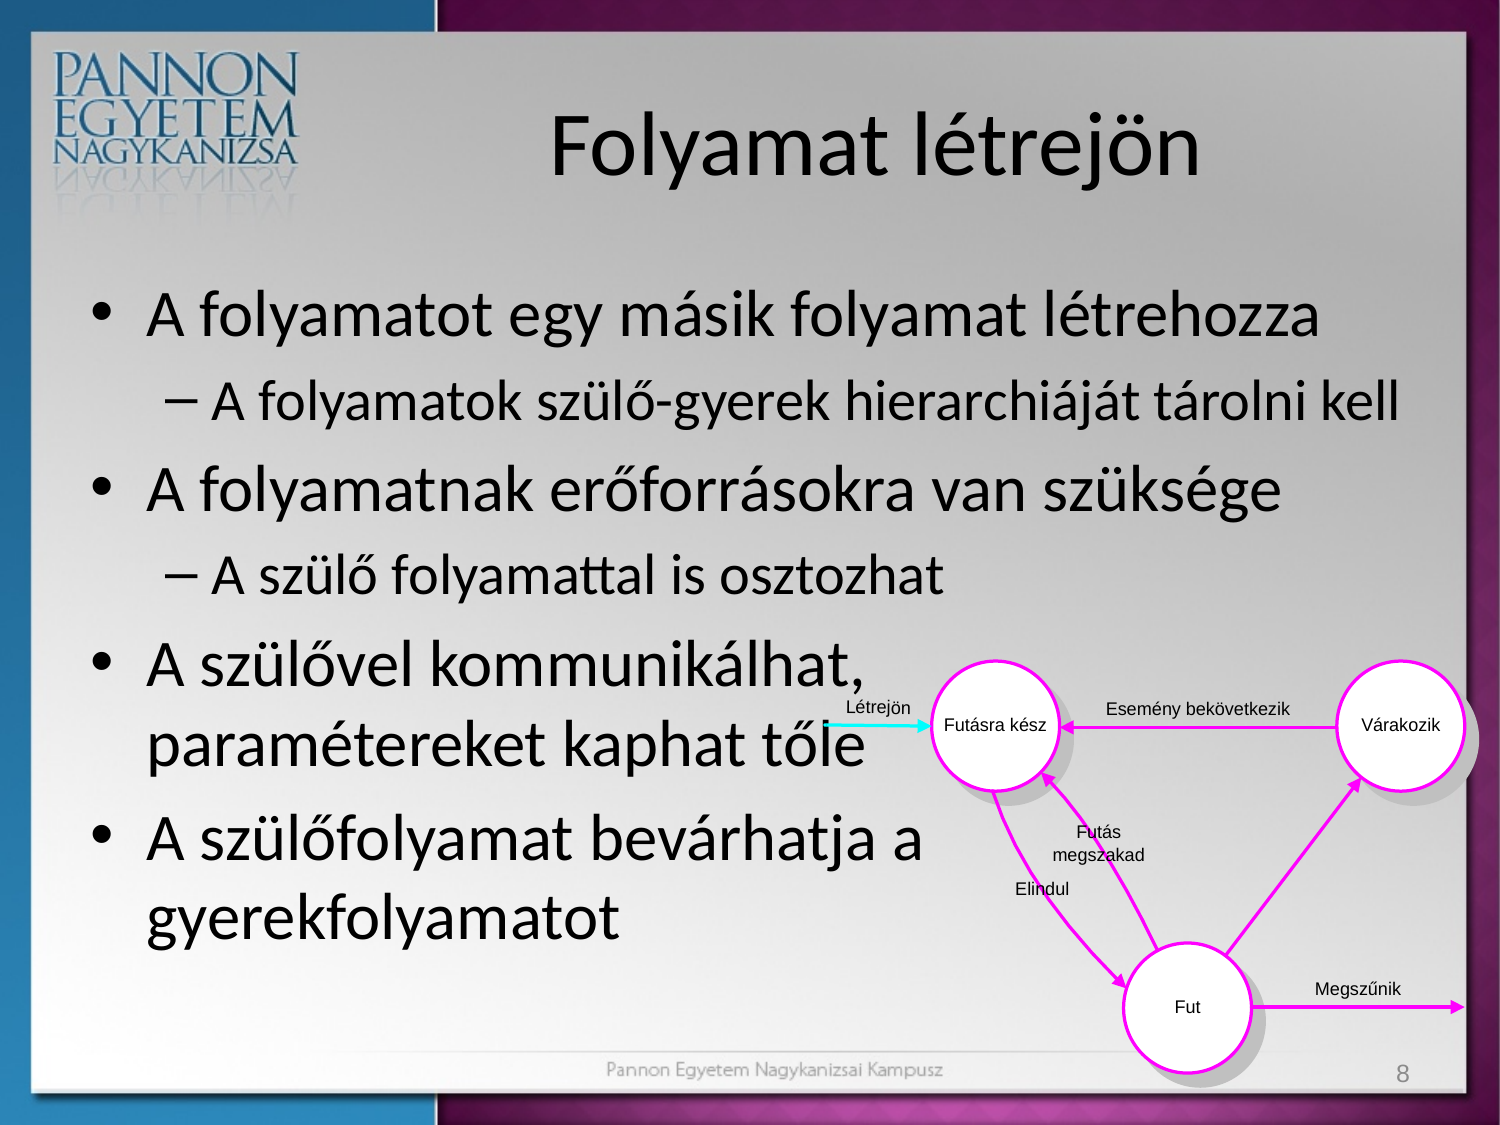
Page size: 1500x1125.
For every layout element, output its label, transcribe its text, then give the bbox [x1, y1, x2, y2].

title Folyamat létrejön [328, 45, 1425, 233]
list A folyamatot egy másik folyamat létrehozza A folyamatok szülő-gyerek hierarchiáját tárolni kell A folyamatnak erőforrásokra van szüksége A szülő folyamattal is osztozhat A szülővel kommunikálhat, paramétereket kaphat tőle A szülőfolyamat bevárhatja a gyerekfolyamatot [75, 262, 1425, 1038]
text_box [807, 655, 1483, 1092]
picture [0, 0, 1500, 1125]
